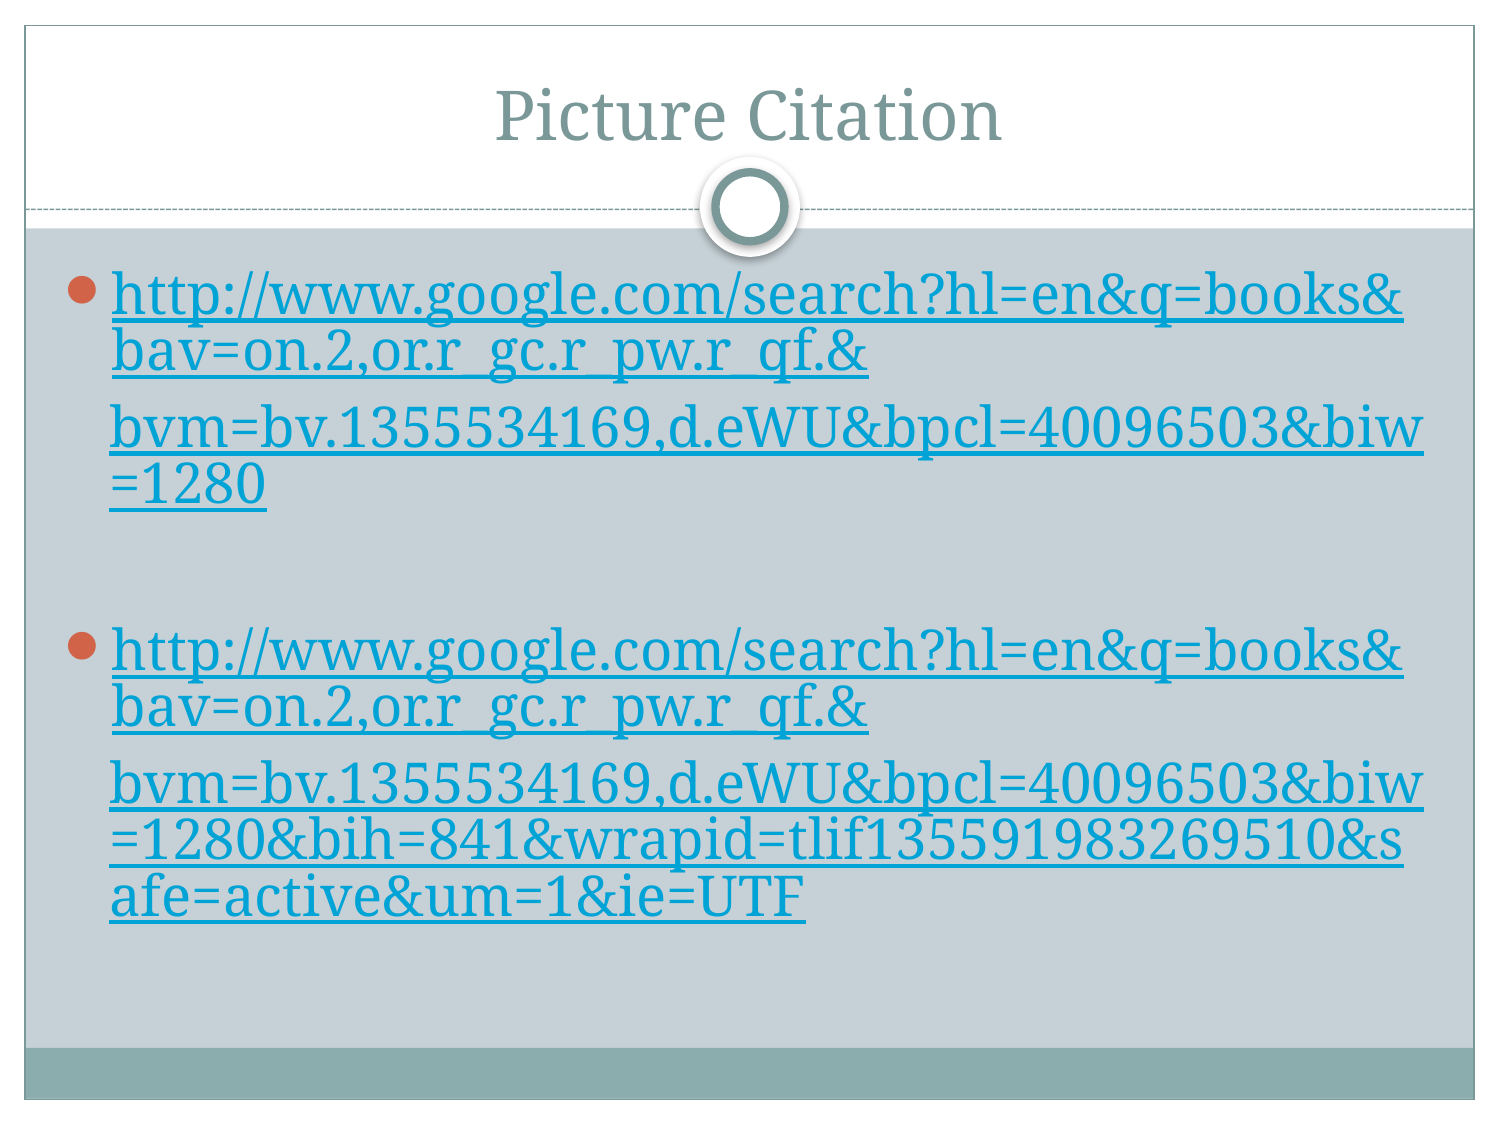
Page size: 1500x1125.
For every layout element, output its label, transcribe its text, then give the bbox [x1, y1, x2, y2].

list http://www.google.com/search?hl=en&q=books&bav=on.2,or.r_gc.r_pw.r_qf.&bvm=bv.1355534169,d.eWU&bpcl=40096503&biw=1280 http://www.google.com/search?hl=en&q=books&bav=on.2,or.r_gc.r_pw.r_qf.&bvm=bv.1355534169,d.eWU&bpcl=40096503&biw=1280&bih=841&wrapid=tlif135591983269510&safe=active&um=1&ie=UTF [49, 250, 1445, 1001]
title Picture Citation [49, 37, 1450, 162]
